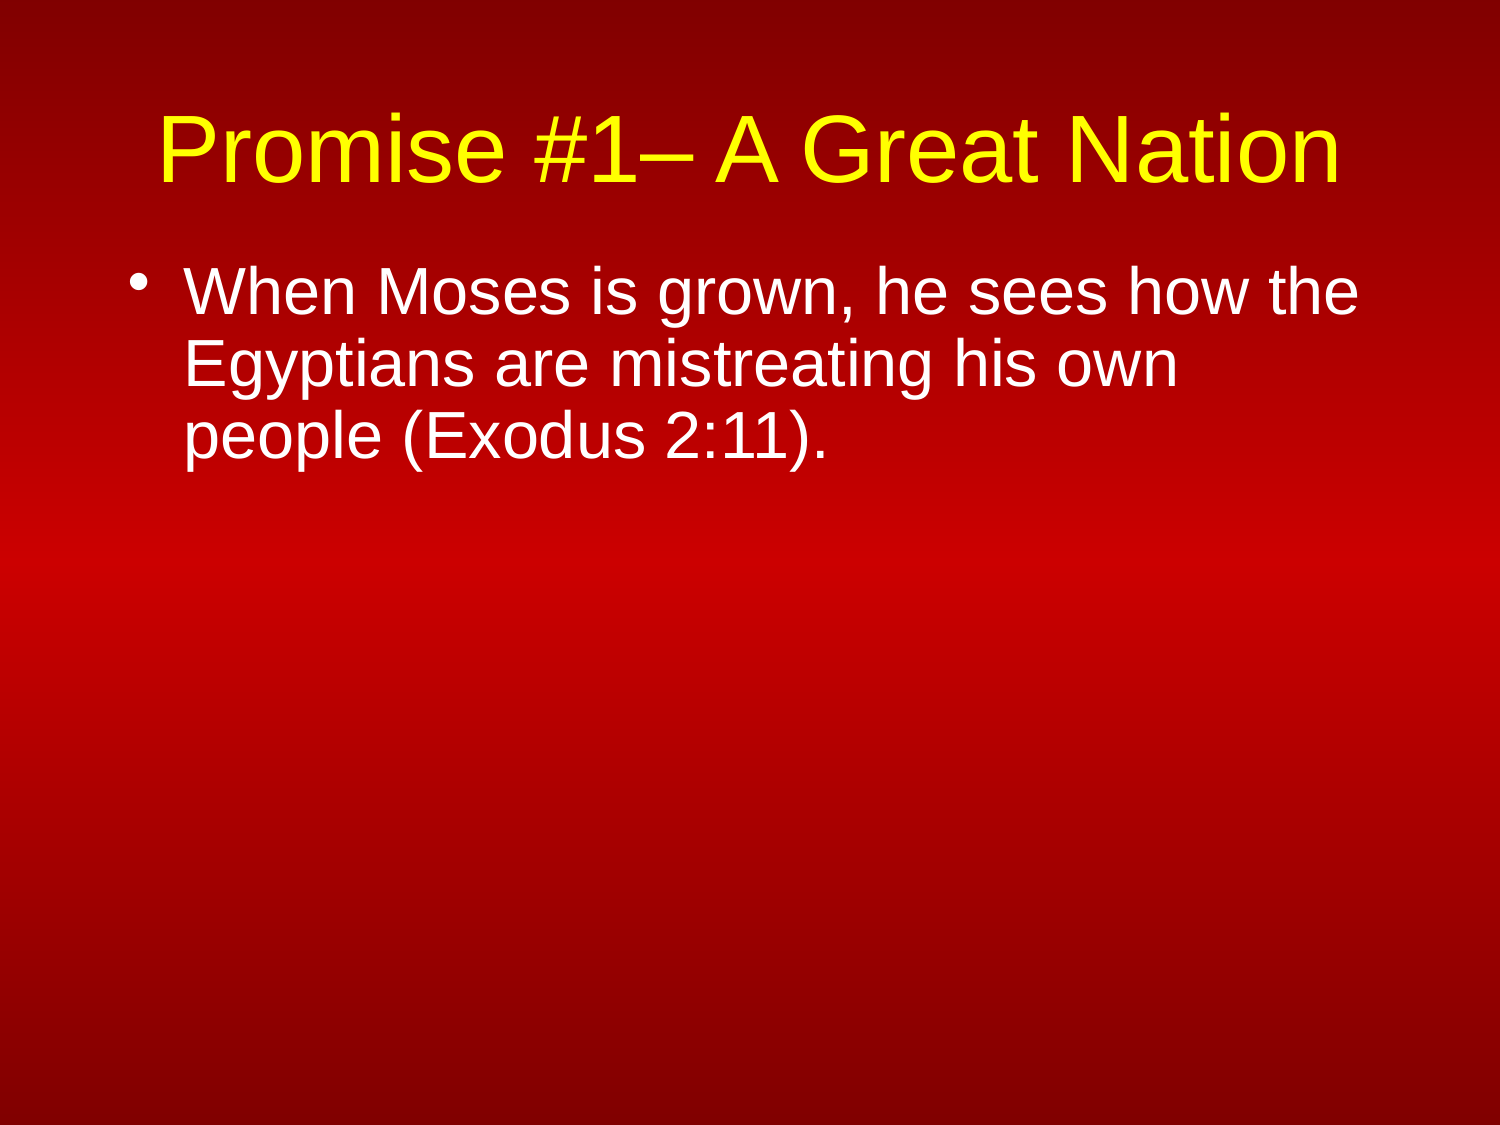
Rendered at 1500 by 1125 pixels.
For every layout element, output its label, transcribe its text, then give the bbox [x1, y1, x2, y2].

title Promise #1– A Great Nation [37, 50, 1463, 238]
list When Moses is grown, he sees how the Egyptians are mistreating his own people (Exodus 2:11). [112, 249, 1388, 500]
